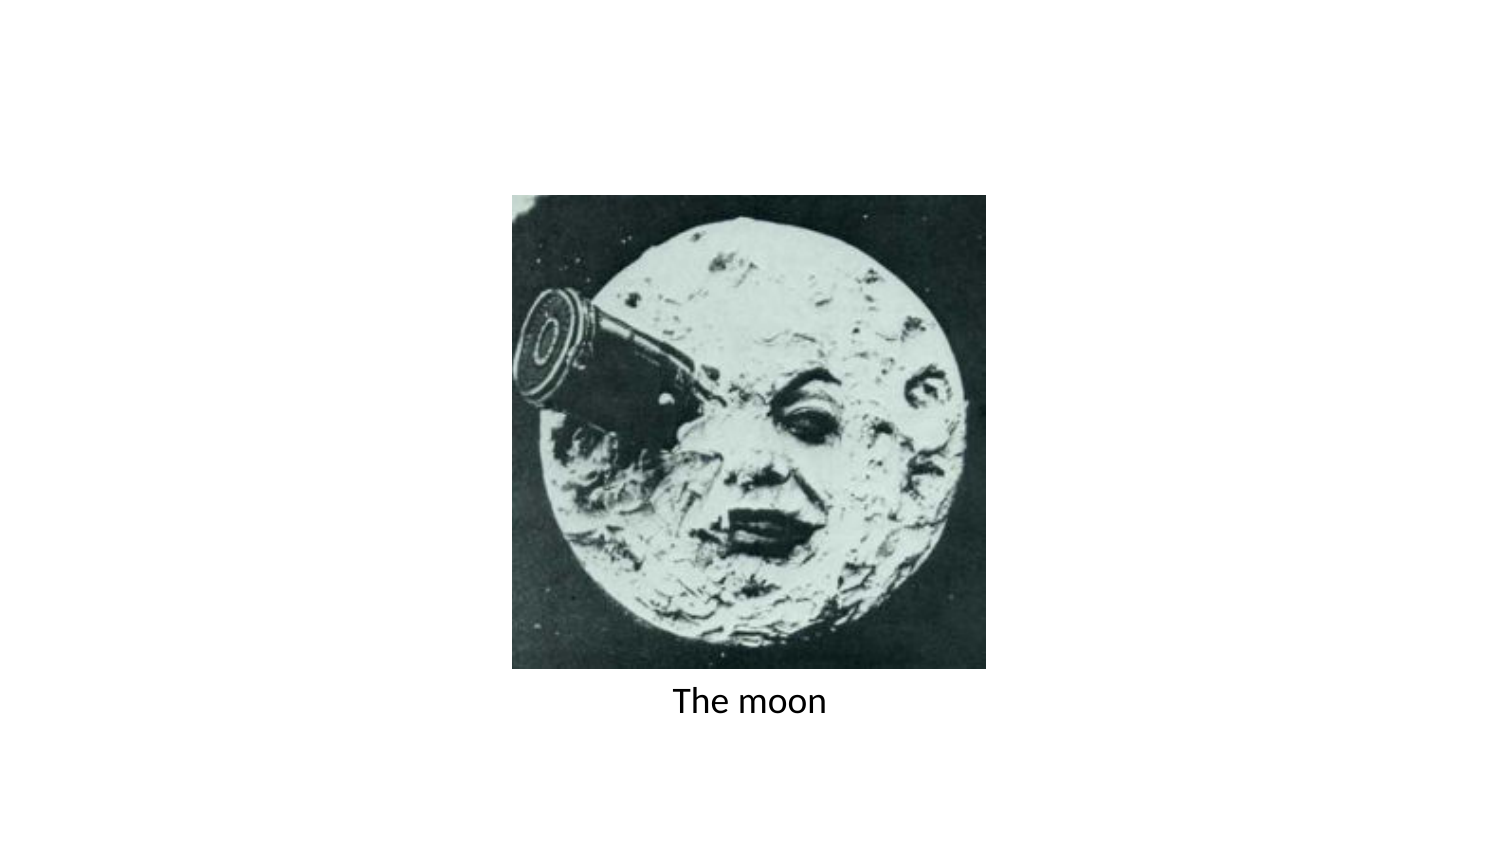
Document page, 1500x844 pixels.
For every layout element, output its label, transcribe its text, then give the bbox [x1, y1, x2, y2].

text_box The moon [74, 668, 1425, 753]
picture [512, 195, 986, 669]
